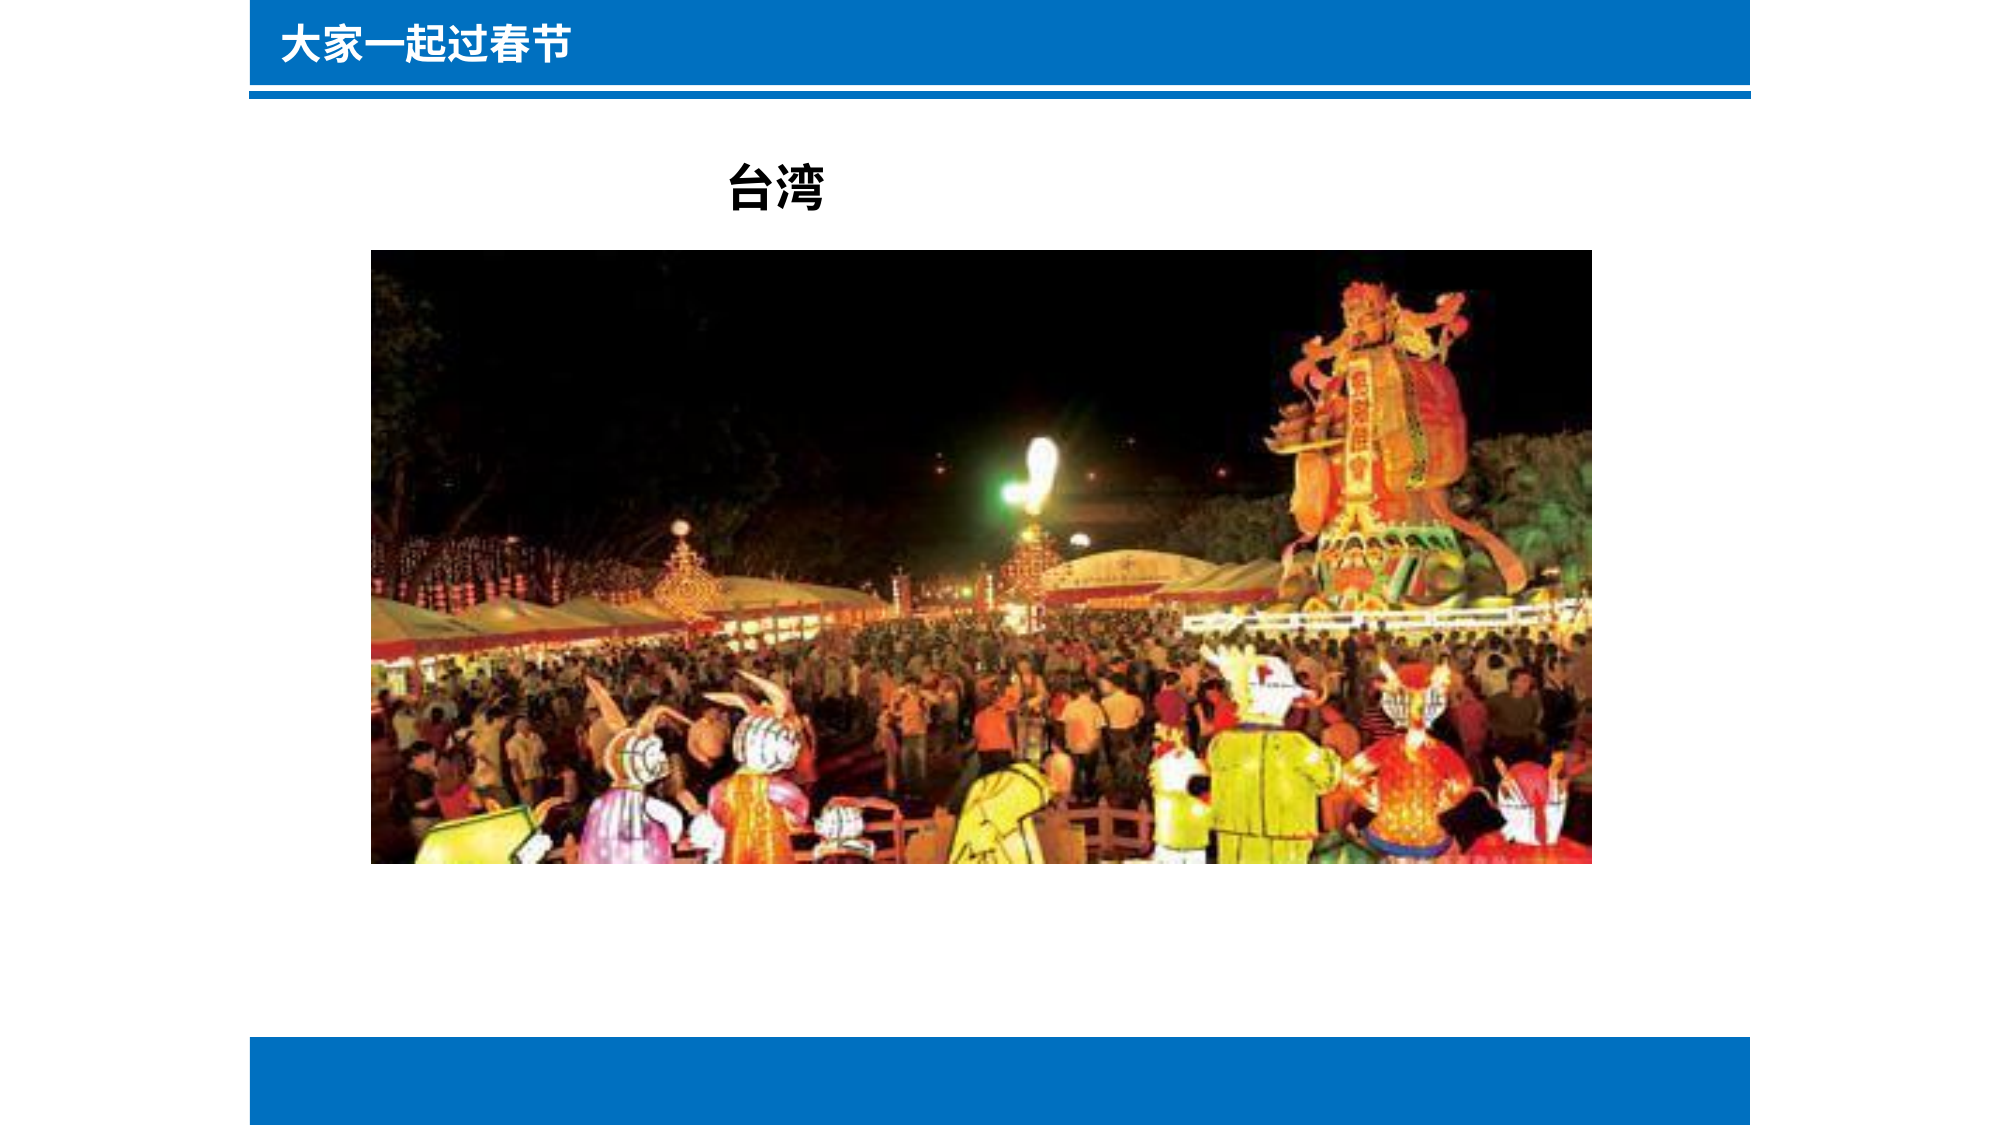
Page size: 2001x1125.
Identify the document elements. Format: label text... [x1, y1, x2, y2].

picture [371, 250, 1592, 864]
text_box [249, 0, 1751, 86]
text_box [249, 1036, 1751, 1125]
text_box [249, 91, 1751, 99]
text_box 大家一起过春节 [265, 10, 1026, 76]
text_box 台湾 [333, 148, 1218, 224]
